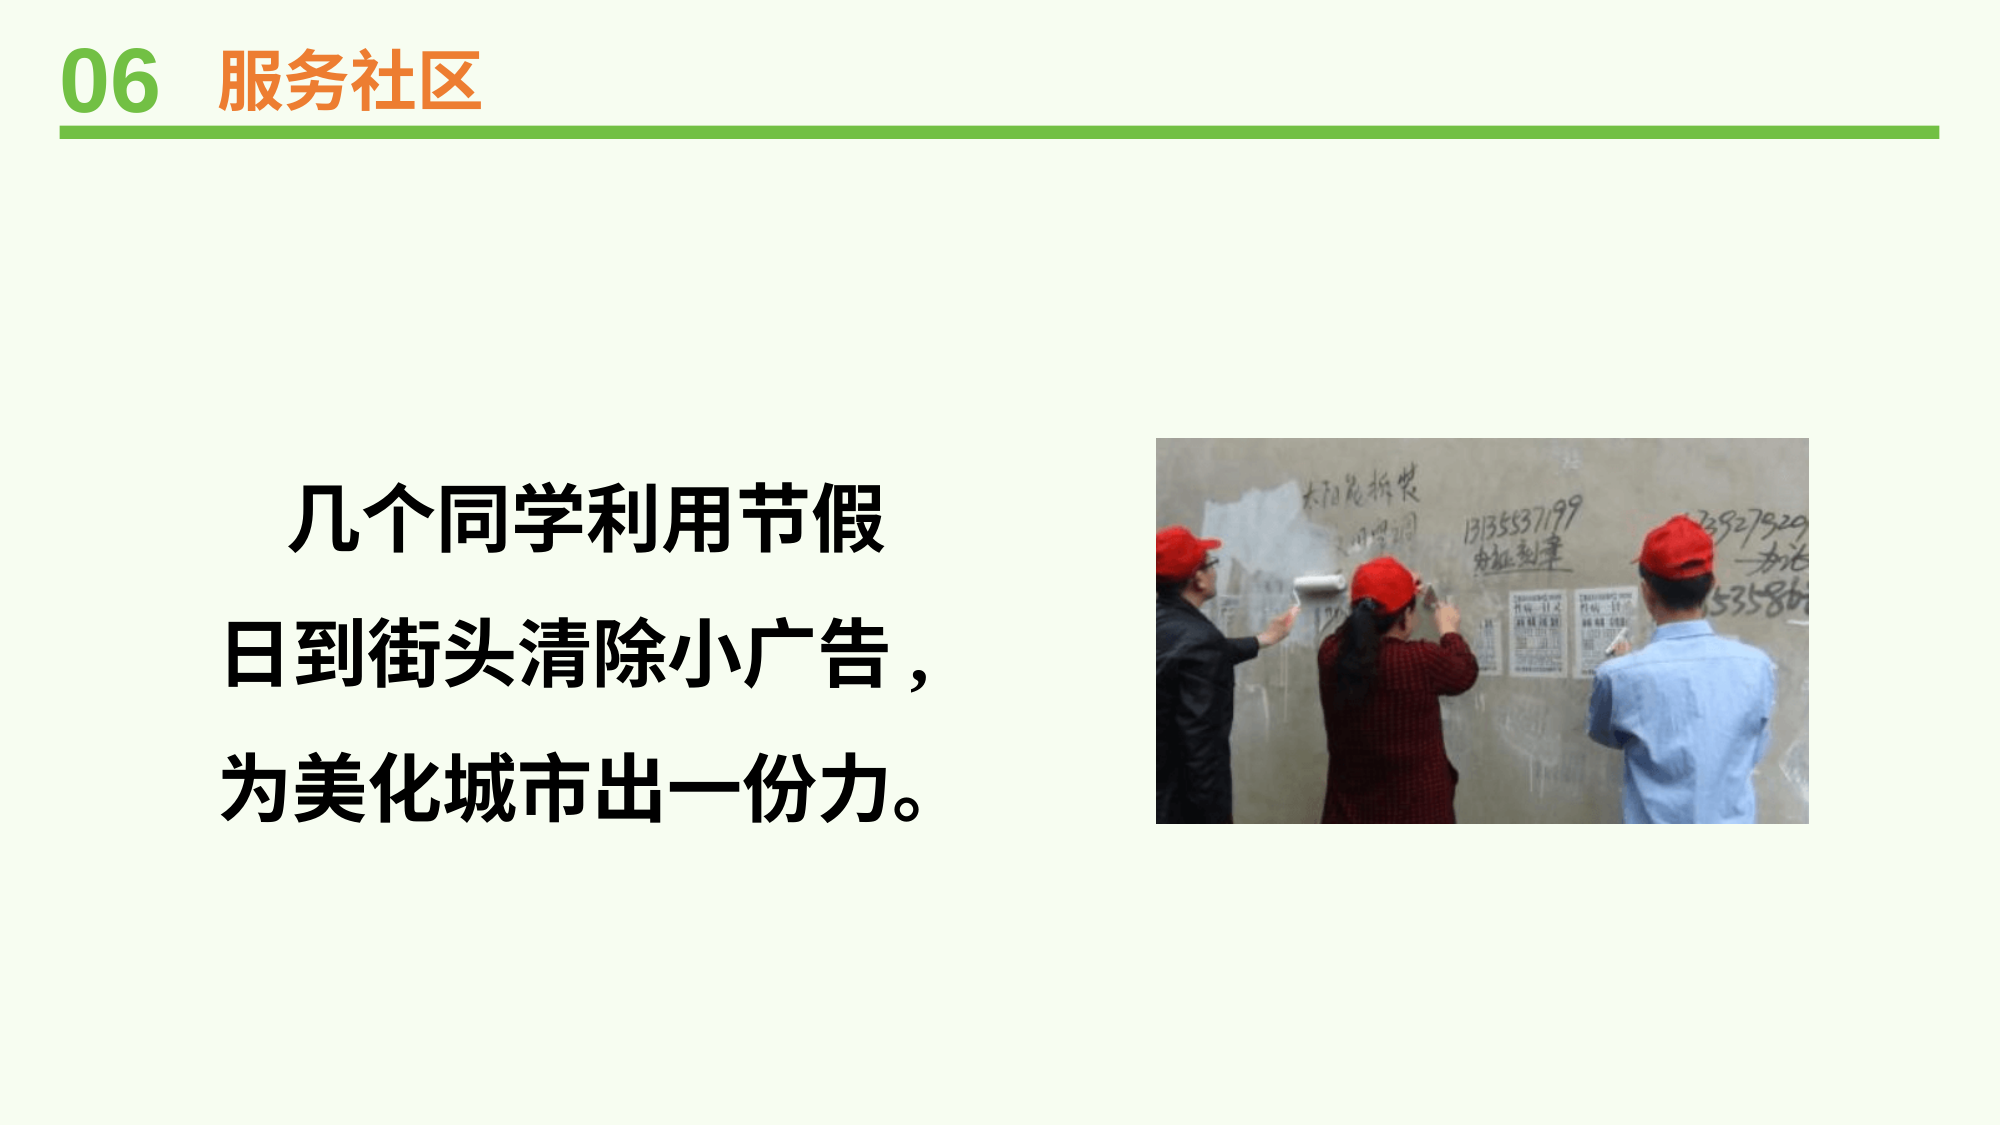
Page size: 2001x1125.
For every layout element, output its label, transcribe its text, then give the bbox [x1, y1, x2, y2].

picture [1156, 438, 1809, 824]
text_box 几个同学利用节假日到街头清除小广告,为美化城市出一份力。 [202, 419, 968, 839]
text_box 06 [59, 24, 161, 128]
text_box 服务社区 [202, 31, 871, 127]
text_box [59, 125, 1940, 140]
